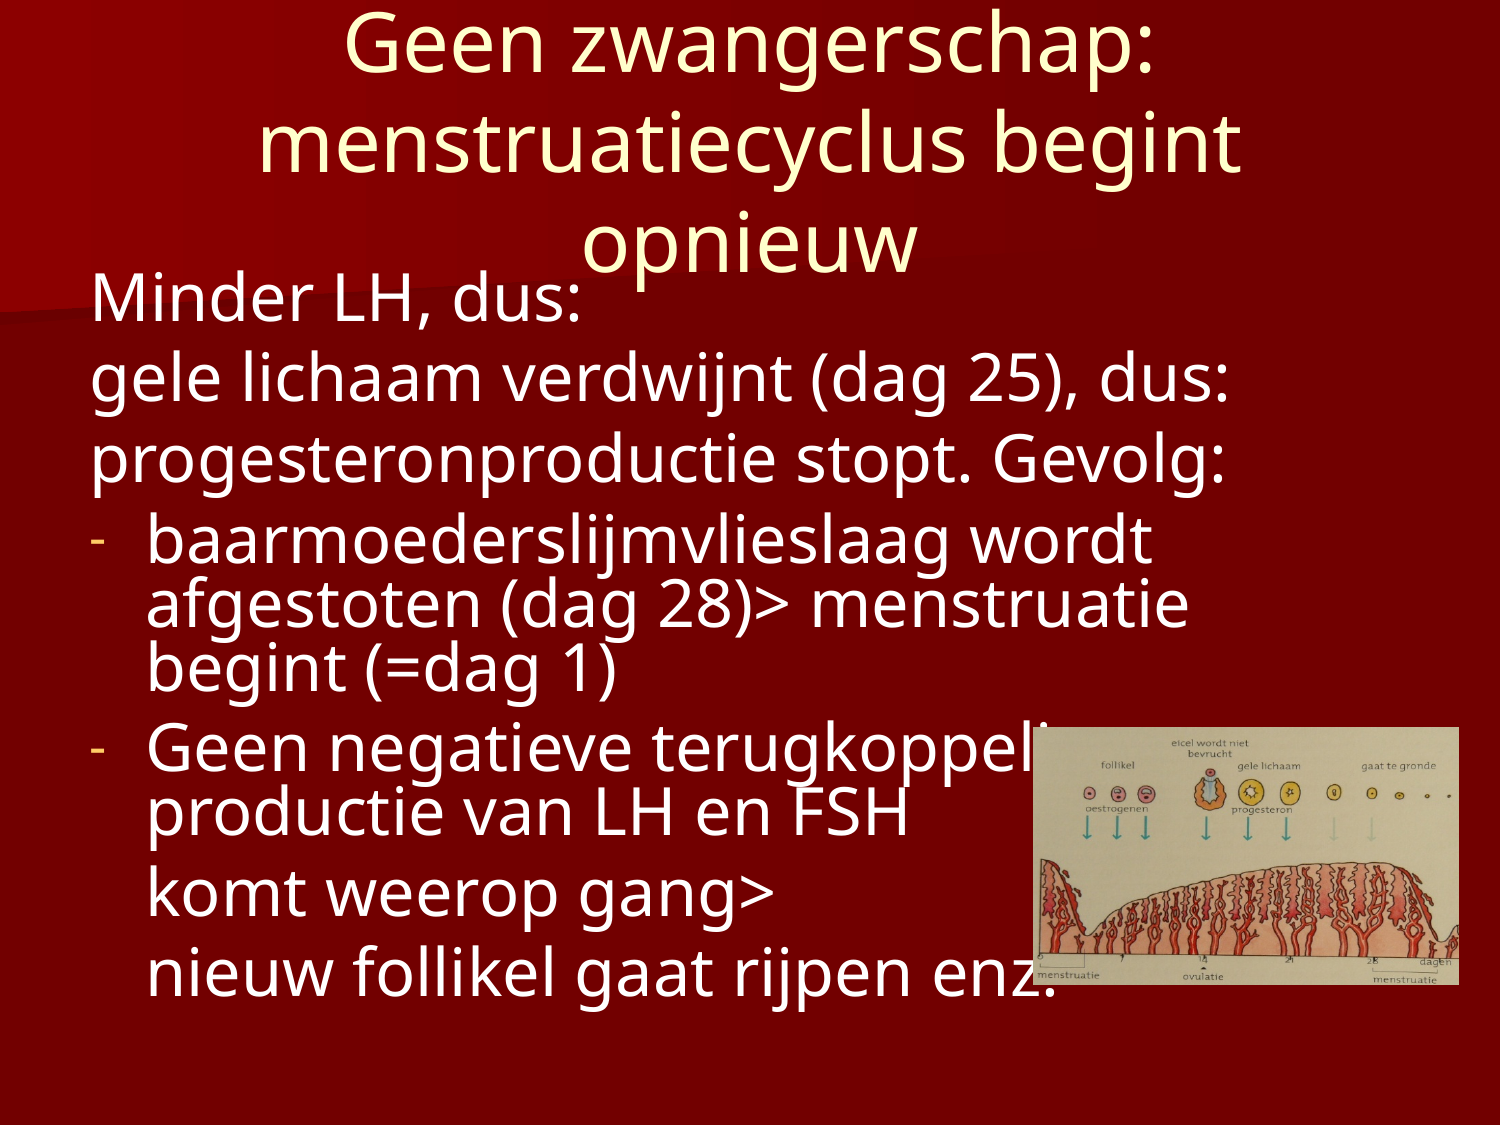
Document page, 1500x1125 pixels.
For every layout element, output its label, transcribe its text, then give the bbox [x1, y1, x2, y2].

list Minder LH, dus: gele lichaam verdwijnt (dag 25), dus: progesteronproductie stopt. Gevolg: baarmoederslijmvlieslaag wordt afgestoten (dag 28)> menstruatie begint (=dag 1)‏ Geen negatieve terugkoppeling meer, productie van LH en FSH komt weerop gang> nieuw follikel gaat rijpen enz. [74, 262, 1426, 1125]
picture [1033, 727, 1460, 985]
title Geen zwangerschap: menstruatiecyclus begint opnieuw [74, 30, 1426, 247]
